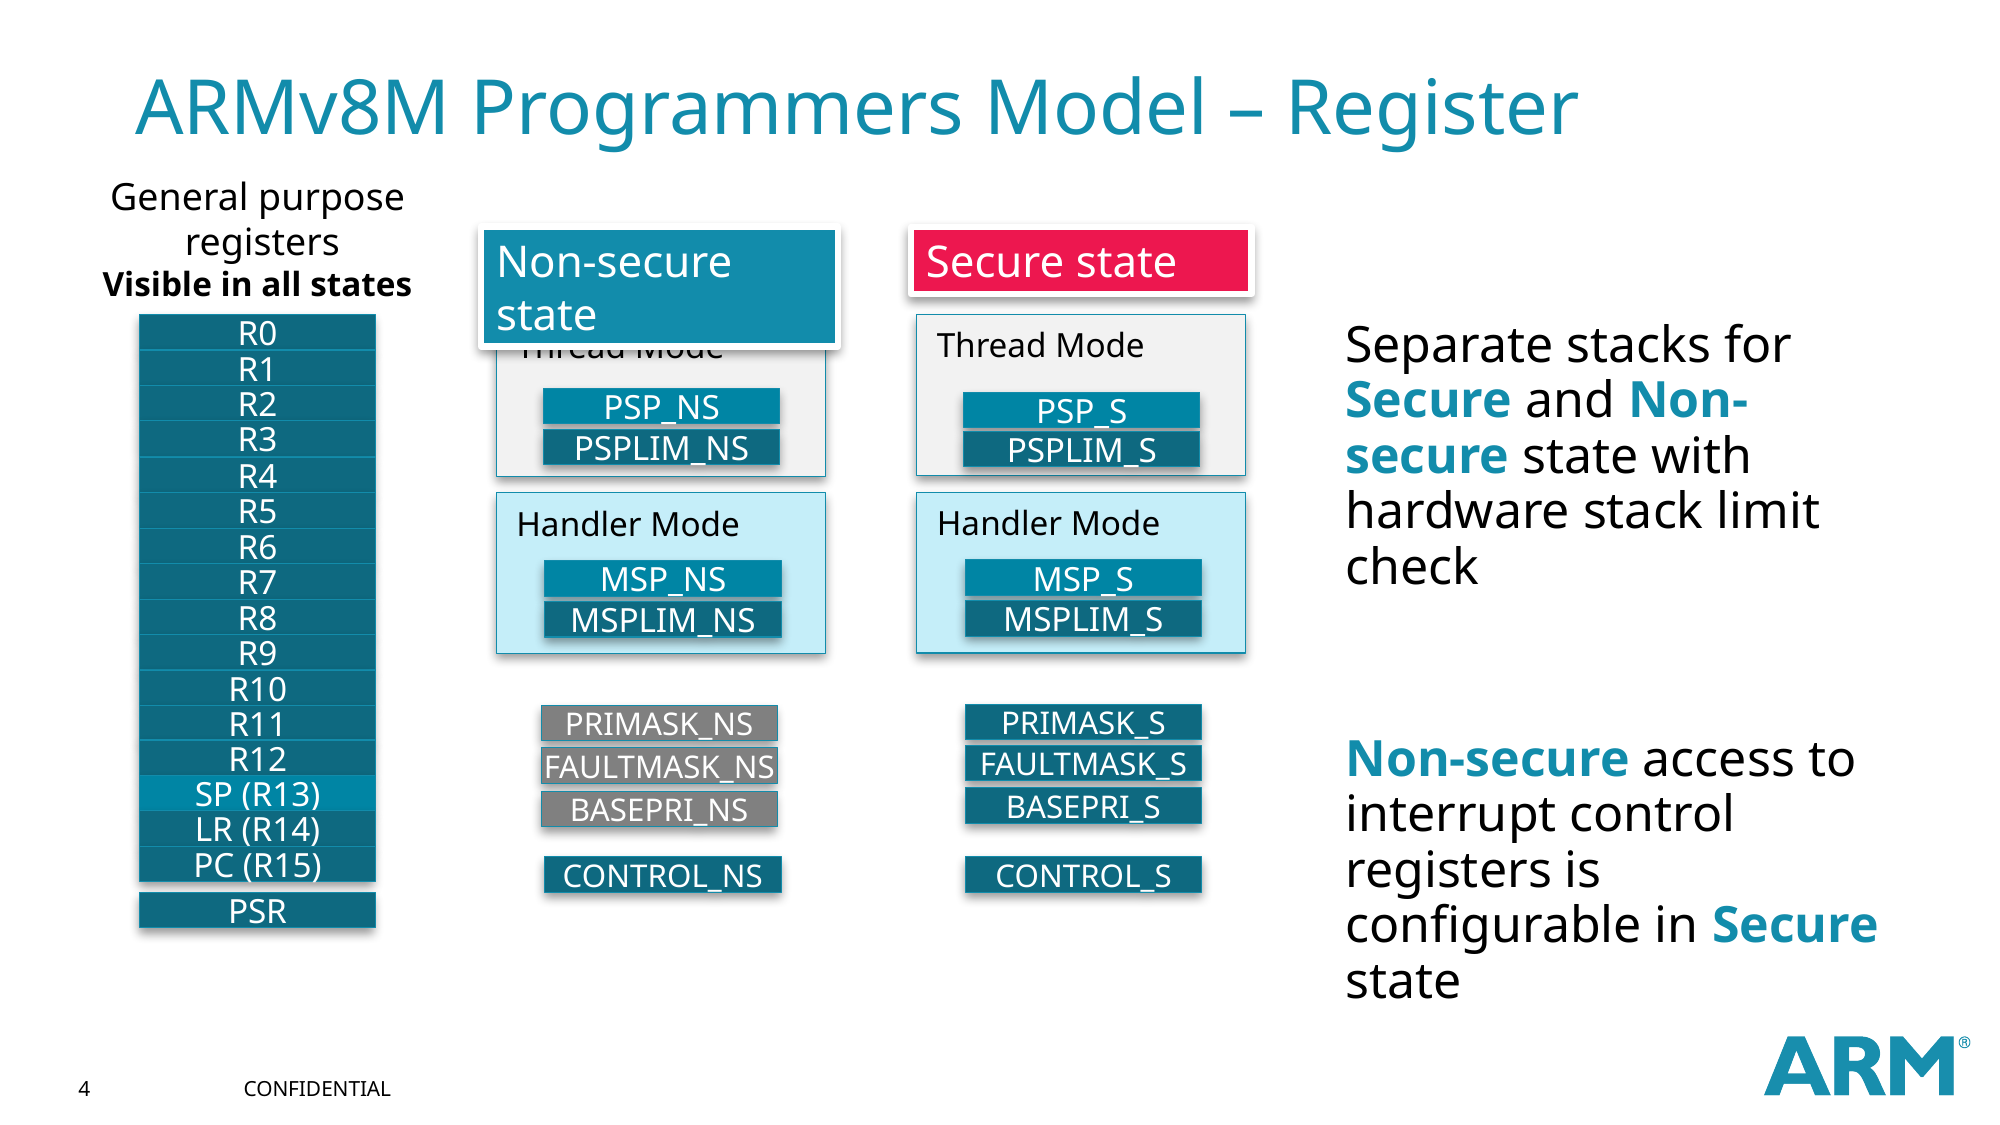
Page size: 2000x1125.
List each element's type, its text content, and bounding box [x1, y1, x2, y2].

text_box R4 [139, 457, 376, 492]
text_box R6 [139, 528, 376, 563]
text_box BASEPRI_NS [541, 791, 778, 827]
text_box R12 [139, 739, 376, 775]
text_box CONTROL_NS [544, 856, 782, 893]
text_box R2 [139, 385, 376, 420]
text_box Thread Mode [496, 361, 826, 477]
text_box MSP_NS [544, 560, 782, 597]
text_box PC (R15) [139, 846, 376, 882]
text_box PSR [139, 891, 376, 928]
text_box General purpose registers Visible in all states [82, 163, 433, 313]
text_box R1 [139, 349, 376, 385]
text_box FAULTMASK_S [965, 745, 1202, 782]
text_box MSPLIM_NS [544, 601, 782, 638]
text_box R7 [139, 563, 376, 598]
text_box R10 [139, 669, 376, 705]
title ARMv8M Programmers Model – Register [135, 58, 1798, 151]
text_box Handler Mode [916, 491, 1246, 654]
text_box PRIMASK_S [965, 704, 1202, 741]
text_box PSP_NS [543, 388, 780, 425]
text_box Secure state [908, 224, 1255, 297]
text_box R9 [139, 634, 376, 669]
text_box PSP_S [963, 391, 1201, 428]
text_box R3 [139, 420, 376, 457]
text_box BASEPRI_S [965, 787, 1202, 824]
text_box Non-secure state [478, 223, 841, 350]
text_box Handler Mode [496, 492, 826, 654]
list Separate stacks for Secure and Non-secure state with hardware stack limit check Non-secure access to interrupt control registers is configurable in Secure state [1345, 316, 1889, 1104]
text_box MSP_S [965, 559, 1202, 596]
text_box PRIMASK_NS [541, 705, 778, 742]
picture [999, 1012, 2000, 1125]
text_box Thread Mode [916, 314, 1246, 476]
text_box FAULTMASK_NS [541, 747, 778, 784]
text_box CONTROL_S [965, 856, 1202, 893]
text_box PSPLIM_S [963, 431, 1201, 468]
text_box R0 [139, 314, 376, 349]
text_box R8 [139, 598, 376, 634]
text_box R5 [139, 492, 376, 528]
text_box R11 [139, 705, 376, 739]
text_box SP (R13) [139, 775, 376, 810]
text_box LR (R14) [139, 810, 376, 846]
text_box PSPLIM_NS [543, 428, 780, 465]
text_box MSPLIM_S [965, 600, 1202, 637]
